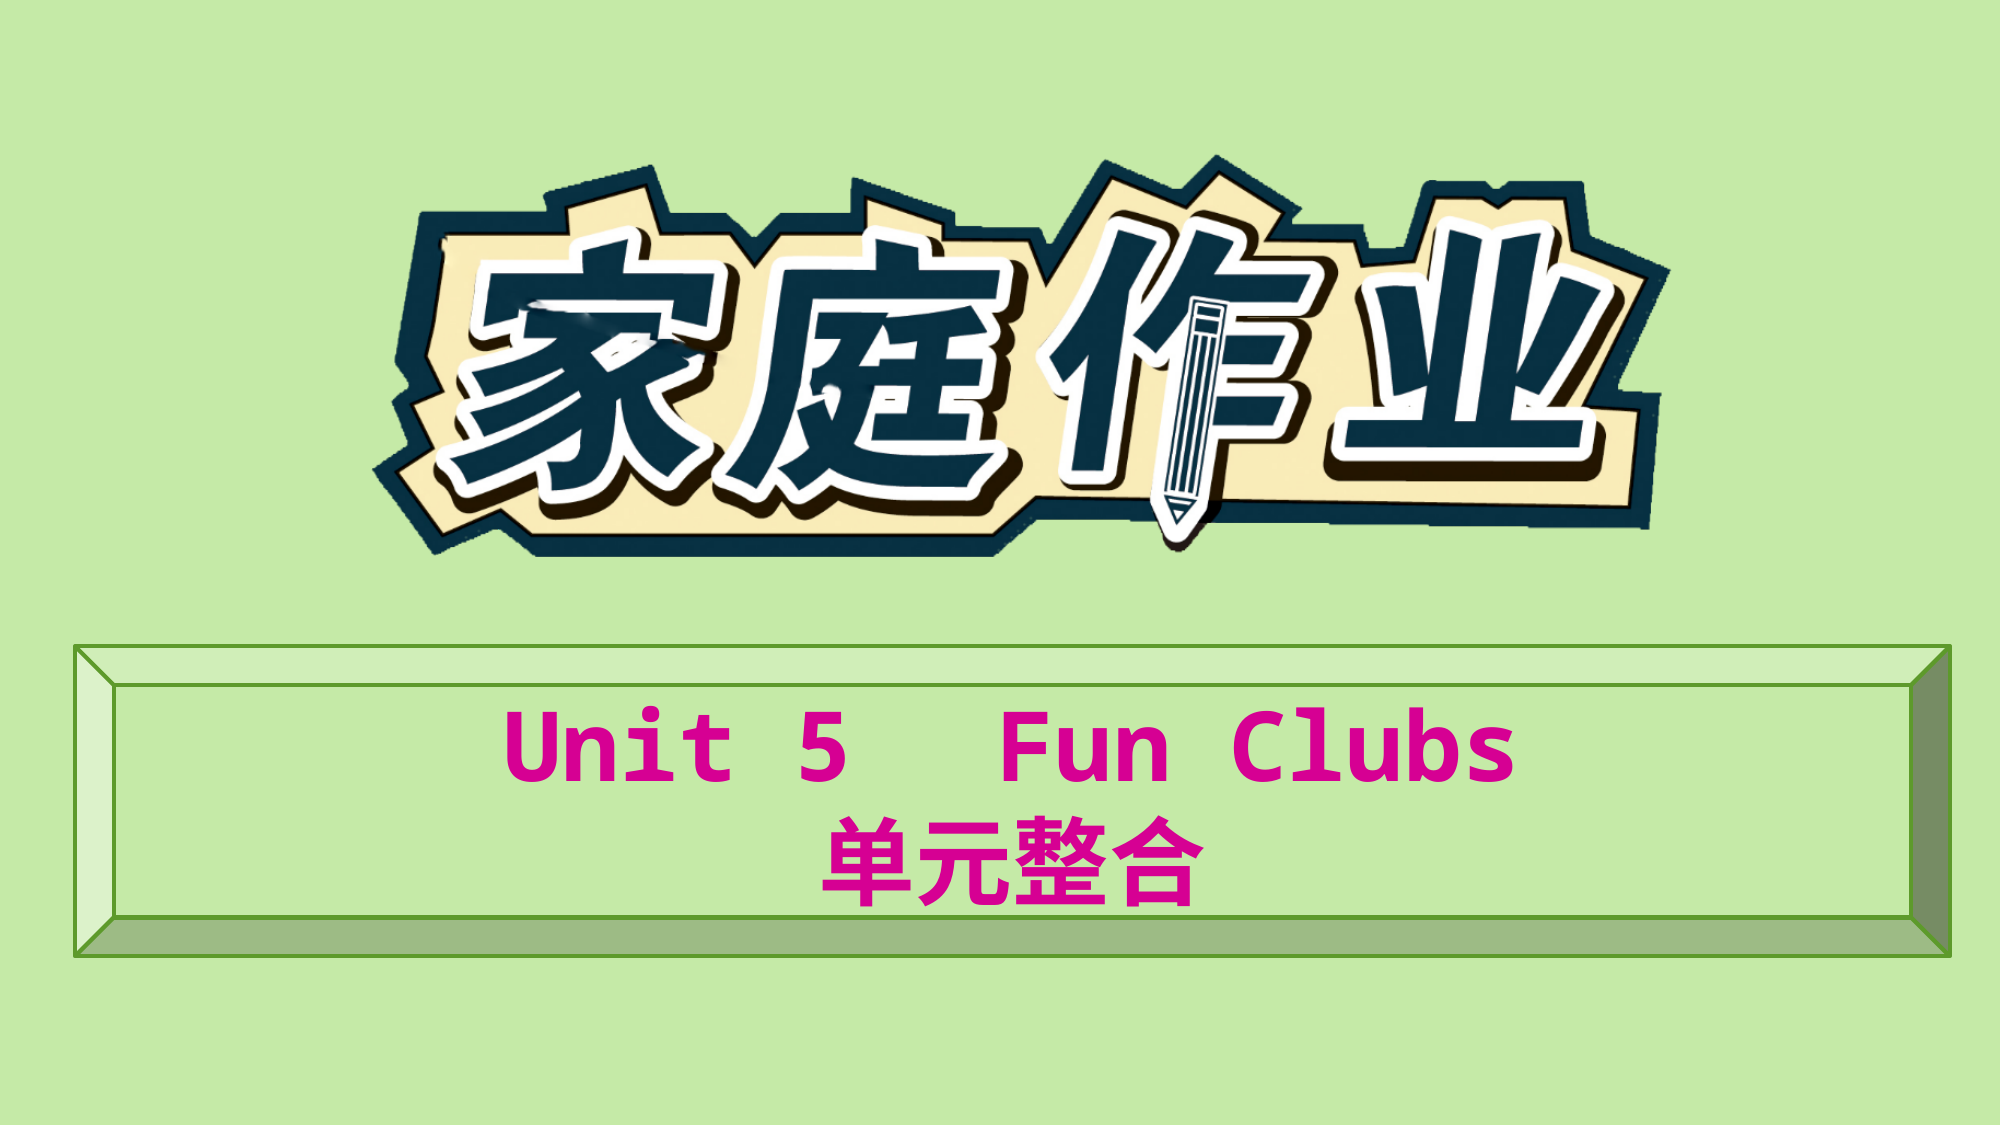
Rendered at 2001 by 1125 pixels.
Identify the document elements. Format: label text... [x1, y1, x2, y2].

picture [369, 87, 1675, 644]
text_box Unit 5 Fun Clubs 单元整合 [73, 644, 1952, 958]
